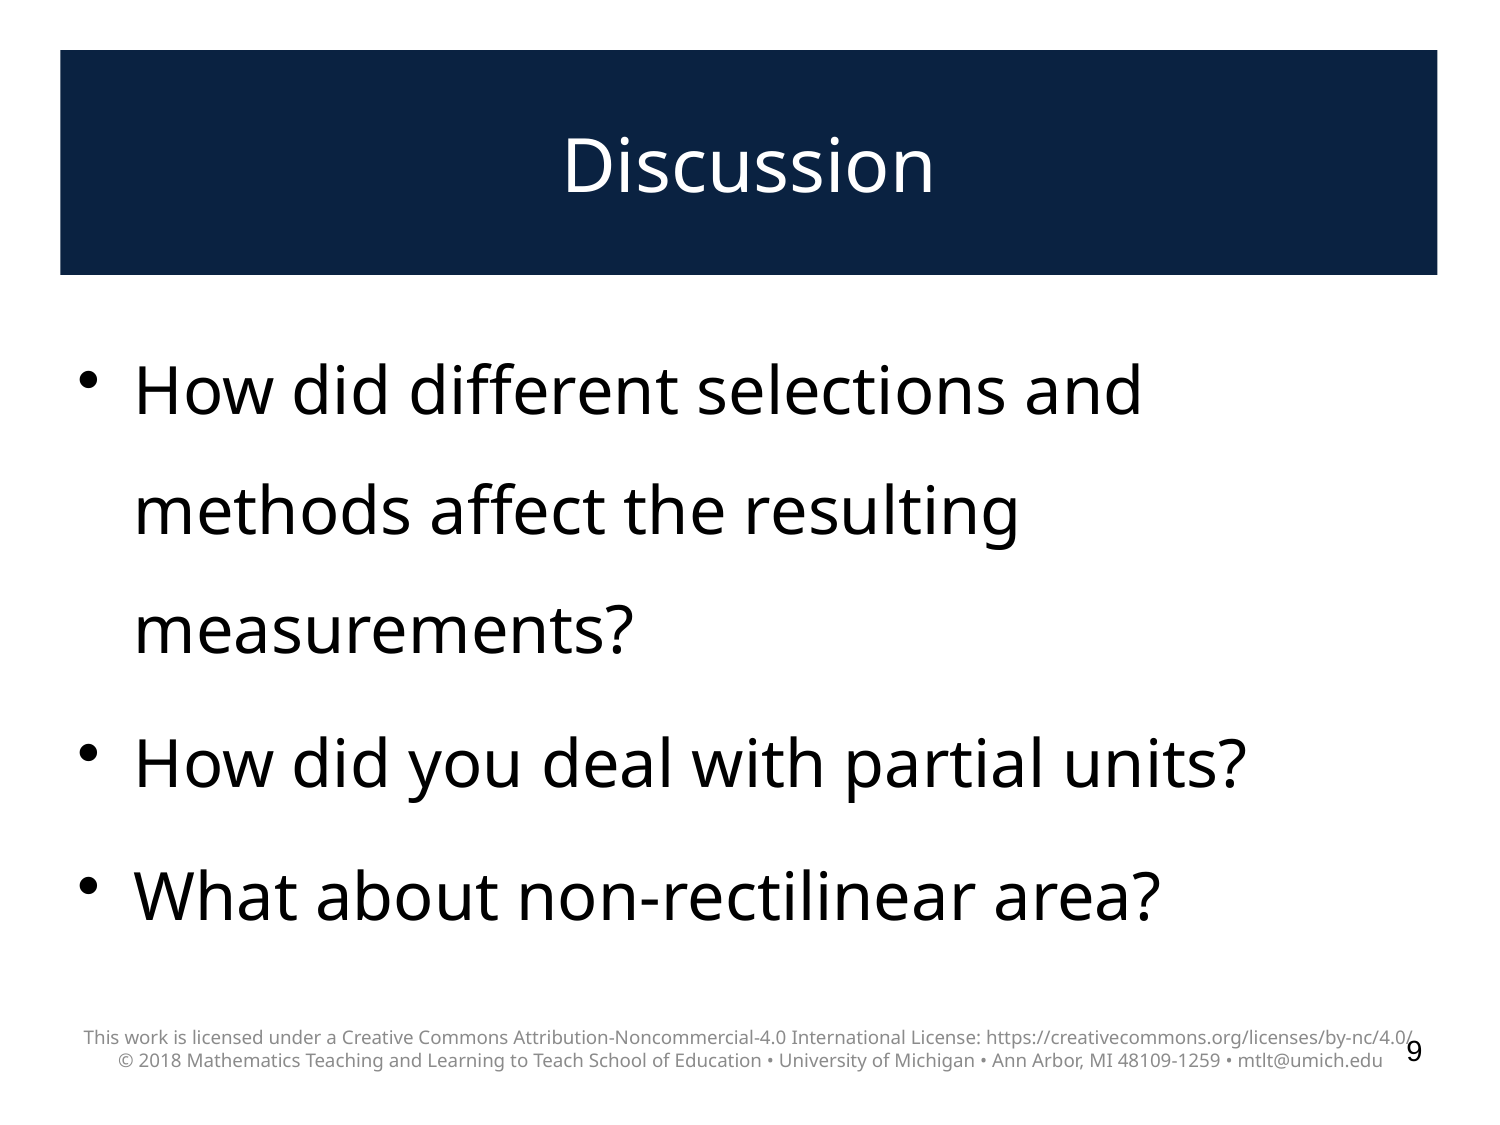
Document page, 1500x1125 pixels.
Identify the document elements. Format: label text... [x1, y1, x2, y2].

slide_number 9 [1337, 1024, 1438, 1088]
list How did different selections and methods affect the resulting measurements? How did you deal with partial units? What about non-rectilinear area? [62, 299, 1438, 1005]
title Discussion [60, 50, 1438, 275]
footer This work is licensed under a Creative Commons Attribution-Noncommercial-4.0 International License: https://creativecommons.org/licenses/by-nc/4.0/ © 2018 Mathematics Teaching and Learning to Teach School of Education • University of Michigan • Ann Arbor, MI 48109-1259 • mtlt@umich.edu [62, 1009, 1438, 1088]
